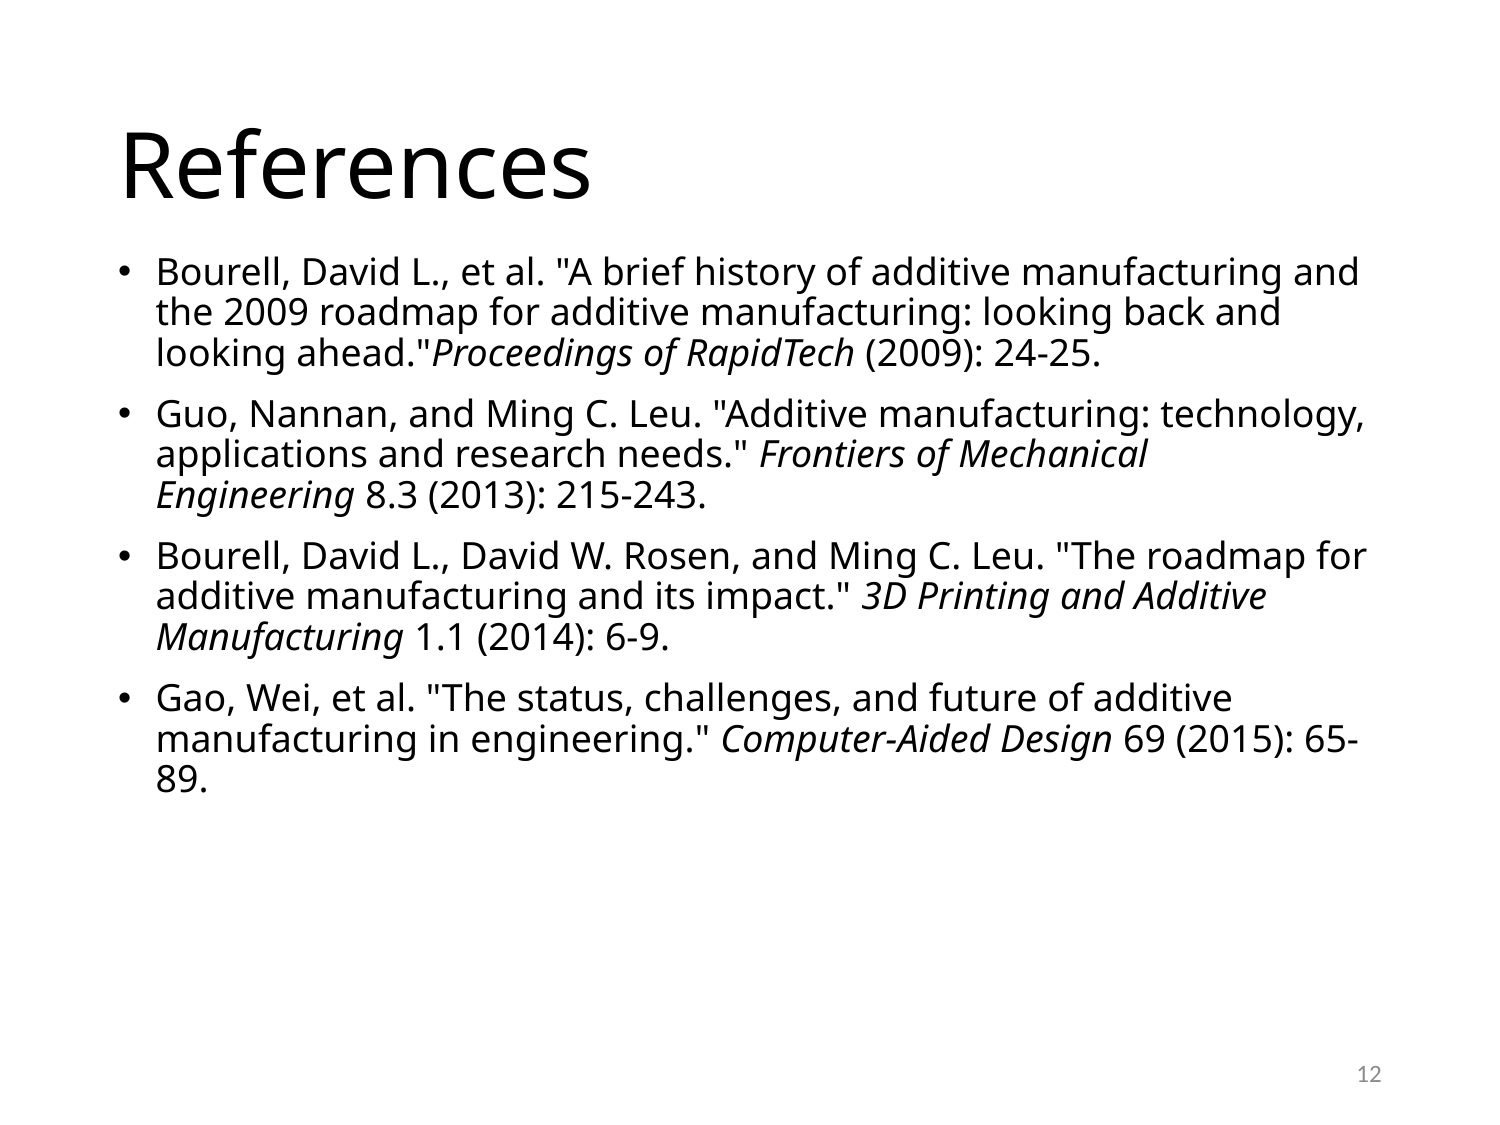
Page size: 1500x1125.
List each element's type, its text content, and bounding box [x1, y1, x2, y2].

title References [103, 59, 1397, 245]
slide_number 12 [1059, 1042, 1397, 1103]
list Bourell, David L., et al. "A brief history of additive manufacturing and the 2009 roadmap for additive manufacturing: looking back and looking ahead."Proceedings of RapidTech (2009): 24-25. Guo, Nannan, and Ming C. Leu. "Additive manufacturing: technology, applications and research needs." Frontiers of Mechanical Engineering 8.3 (2013): 215-243. Bourell, David L., David W. Rosen, and Ming C. Leu. "The roadmap for additive manufacturing and its impact." 3D Printing and Additive Manufacturing 1.1 (2014): 6-9. Gao, Wei, et al. "The status, challenges, and future of additive manufacturing in engineering." Computer-Aided Design 69 (2015): 65-89. [103, 245, 1397, 1057]
